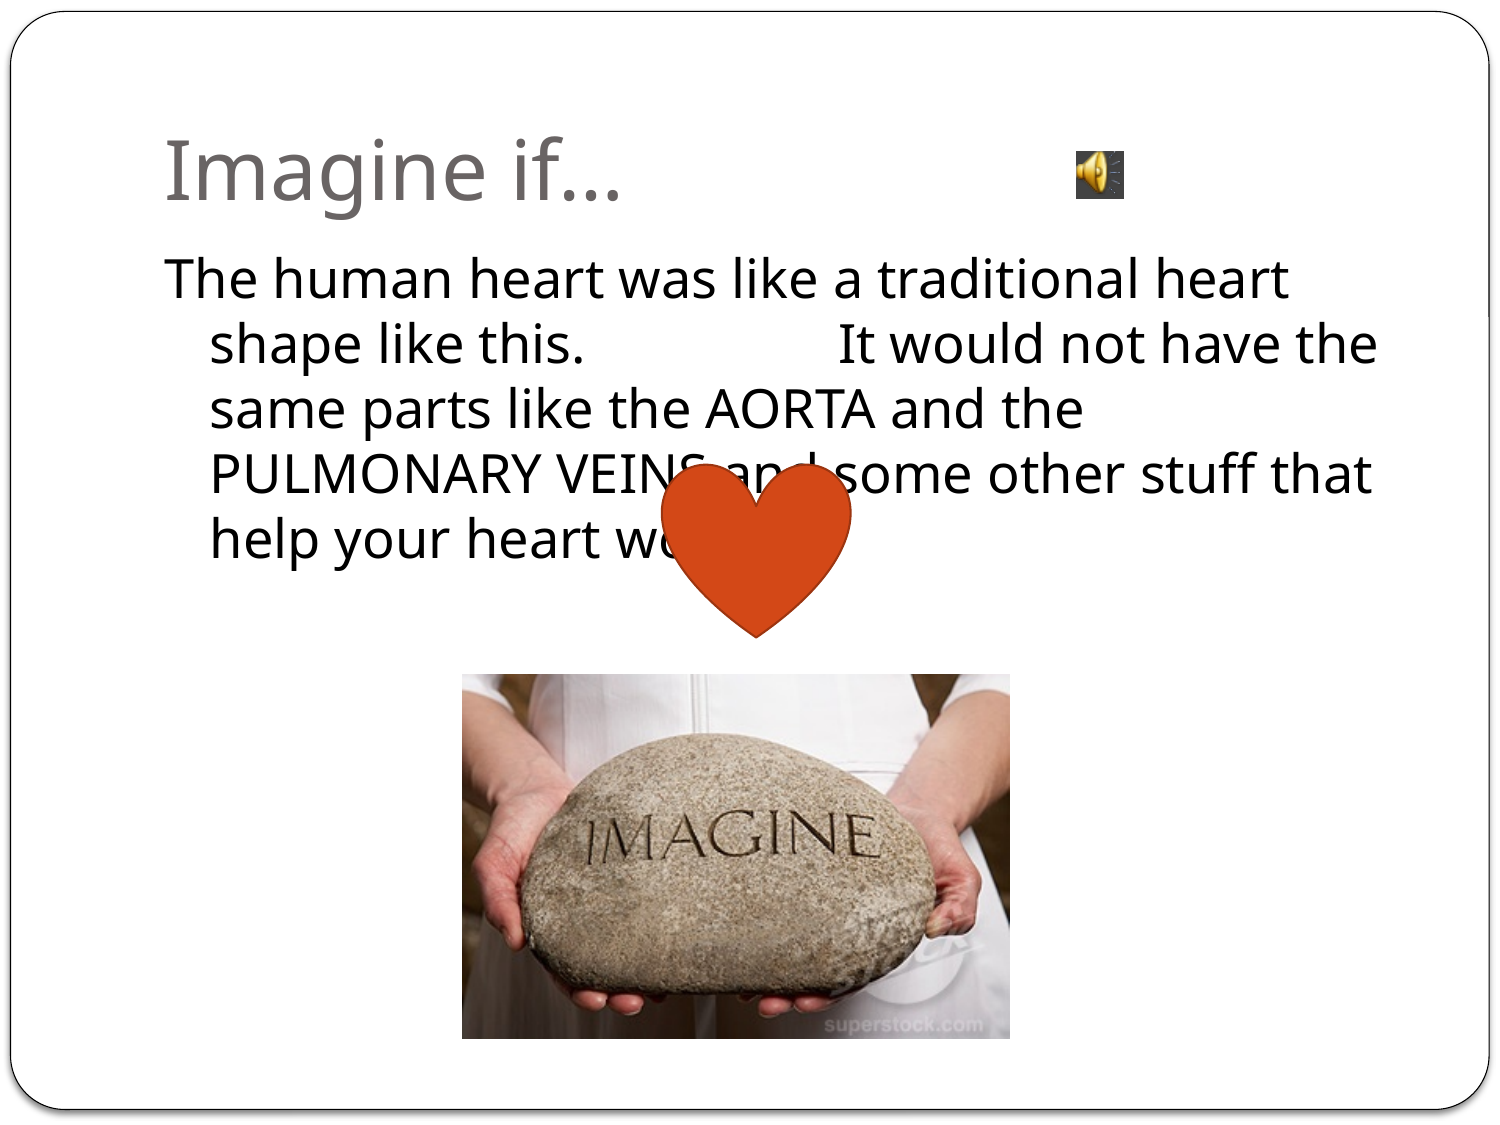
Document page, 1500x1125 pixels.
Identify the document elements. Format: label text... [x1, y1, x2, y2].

picture [1074, 149, 1126, 201]
list The human heart was like a traditional heart shape like this. It would not have the same parts like the AORTA and the PULMONARY VEINS and some other stuff that help your heart work. [150, 237, 1425, 988]
text_box [660, 463, 852, 639]
picture [462, 674, 1010, 1040]
title Imagine if… [150, 45, 1425, 233]
